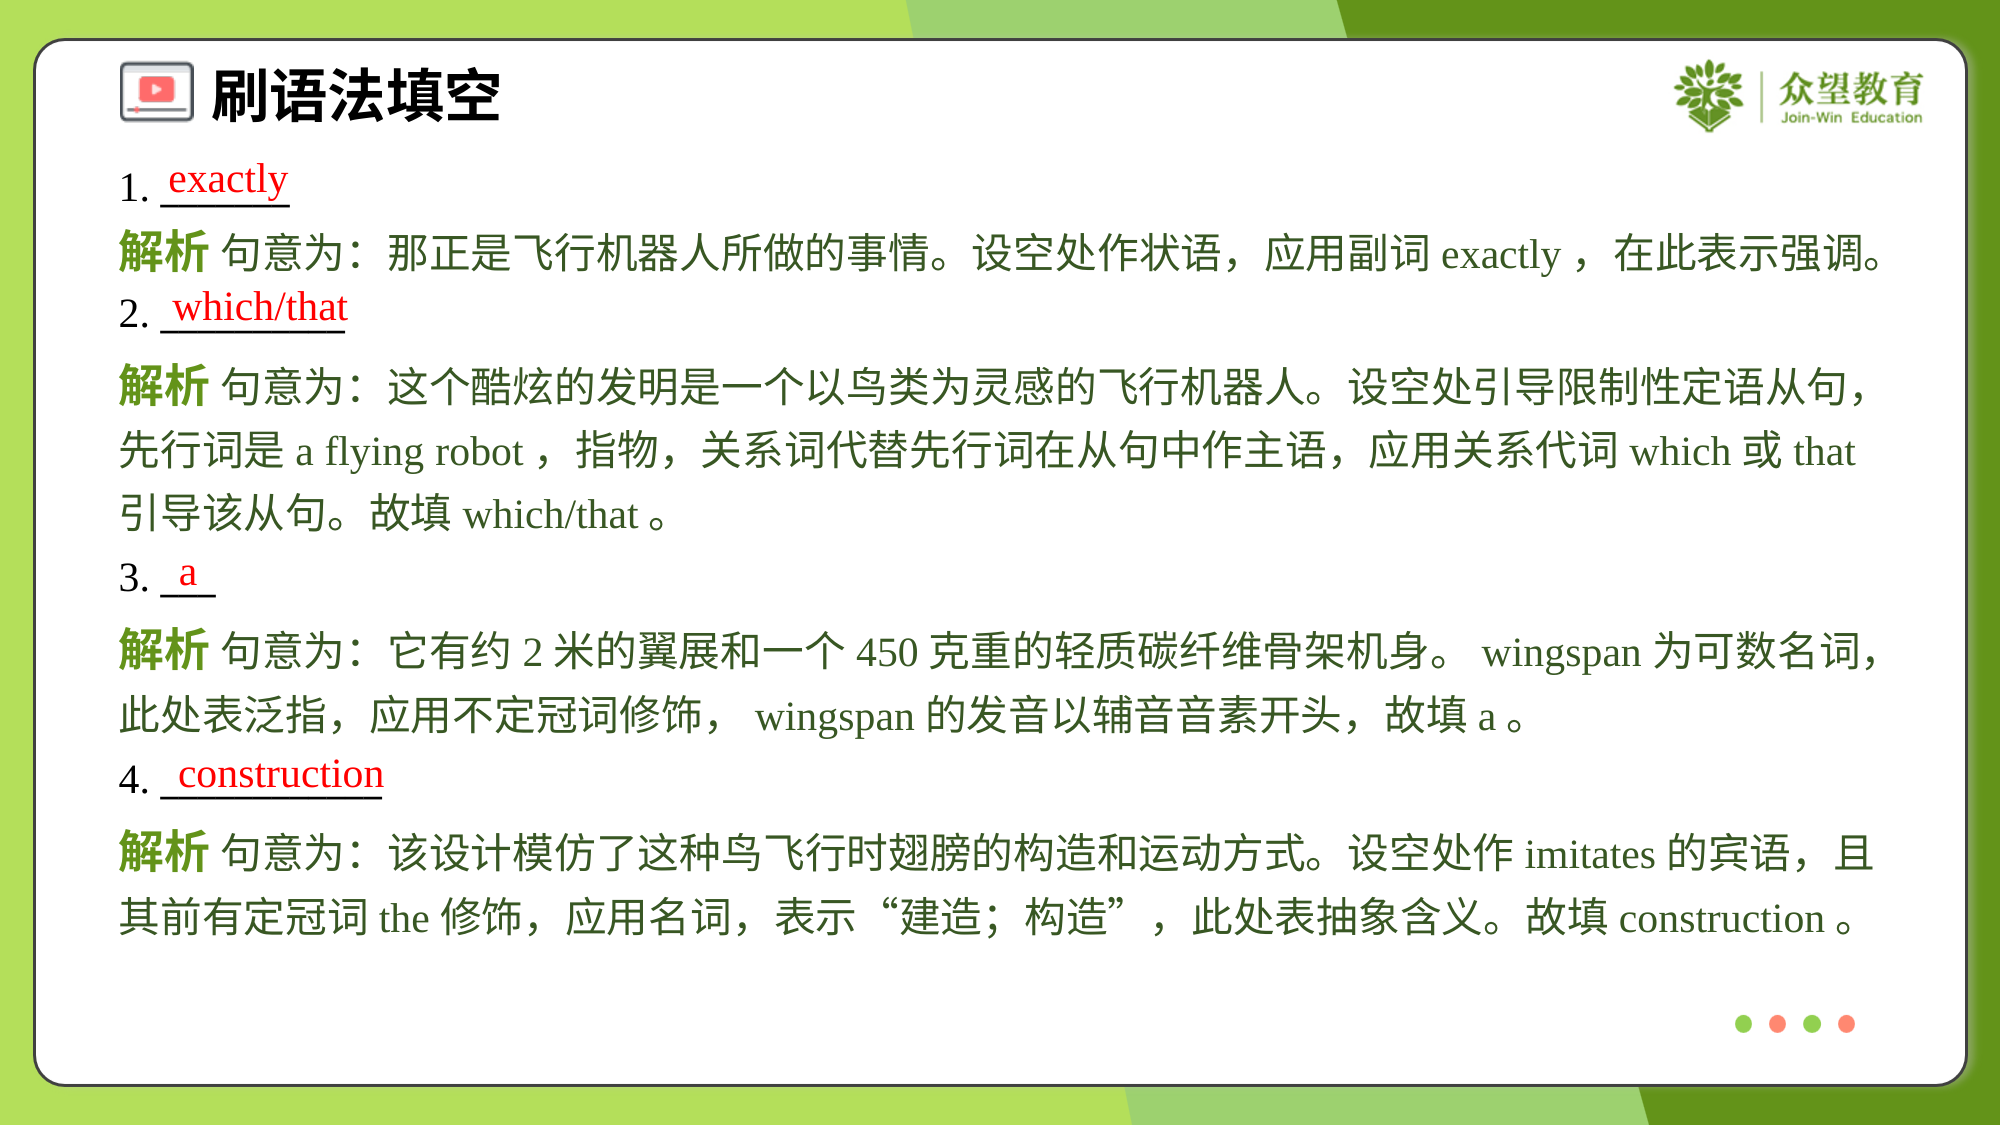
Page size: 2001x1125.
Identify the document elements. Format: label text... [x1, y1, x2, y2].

picture [0, 0, 2000, 1125]
text_box 2. __________ [118, 272, 1883, 330]
text_box 3. ___ [118, 537, 1883, 595]
text_box 解析 句意为：这个酷炫的发明是一个以鸟类为灵感的飞行机器人。设空处引导限制性定语从句，先行词是a flying robot，指物，关系词代替先行词在从句中作主语，应用关系代词which或that引导该从句。故填which/that。 [118, 342, 1883, 532]
text_box 解析 句意为：它有约2米的翼展和一个450克重的轻质碳纤维骨架机身。wingspan为可数名词，此处表泛指，应用不定冠词修饰，wingspan的发音以辅音音素开头，故填a。 [118, 607, 1883, 734]
text_box which/that [167, 266, 353, 325]
text_box construction [174, 733, 389, 792]
text_box exactly [163, 138, 294, 197]
text_box 解析 句意为：那正是飞行机器人所做的事情。设空处作状语，应用副词exactly，在此表示强调。 [118, 209, 1916, 271]
text_box 1. _______ [118, 146, 1883, 204]
text_box a [174, 531, 202, 590]
text_box 4. ____________ [118, 739, 1883, 797]
text_box 解析 句意为：该设计模仿了这种鸟飞行时翅膀的构造和运动方式。设空处作imitates的宾语，且其前有定冠词the修饰，应用名词，表示“建造；构造”，此处表抽象含义。故填construction。 [118, 809, 1883, 936]
